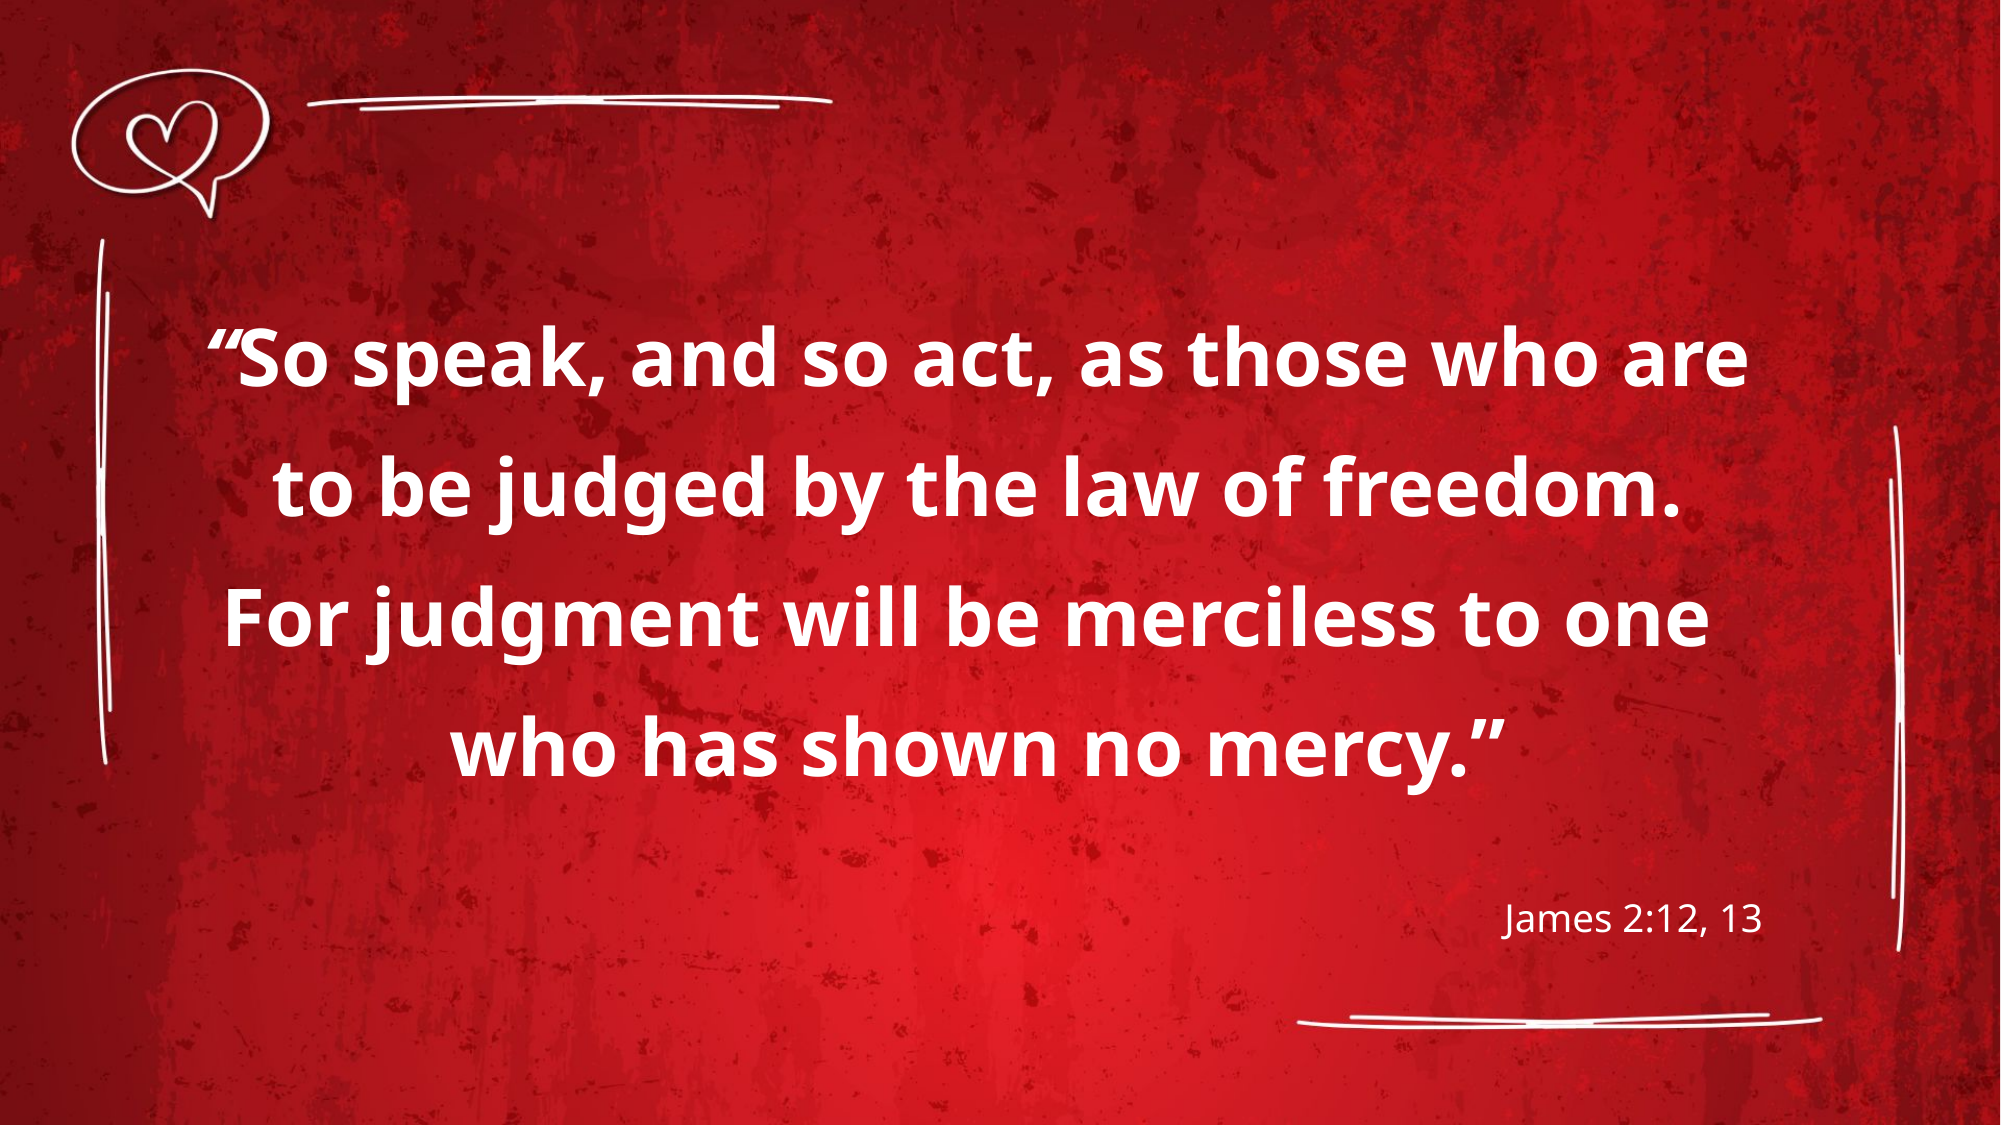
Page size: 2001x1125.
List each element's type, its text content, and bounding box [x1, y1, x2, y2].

picture [0, 0, 2001, 1125]
list “So speak, and so act, as those who are to be judged by the law of freedom. For judgment will be merciless to one who has shown no mercy.” James 2:12, 13 [177, 205, 1779, 1016]
